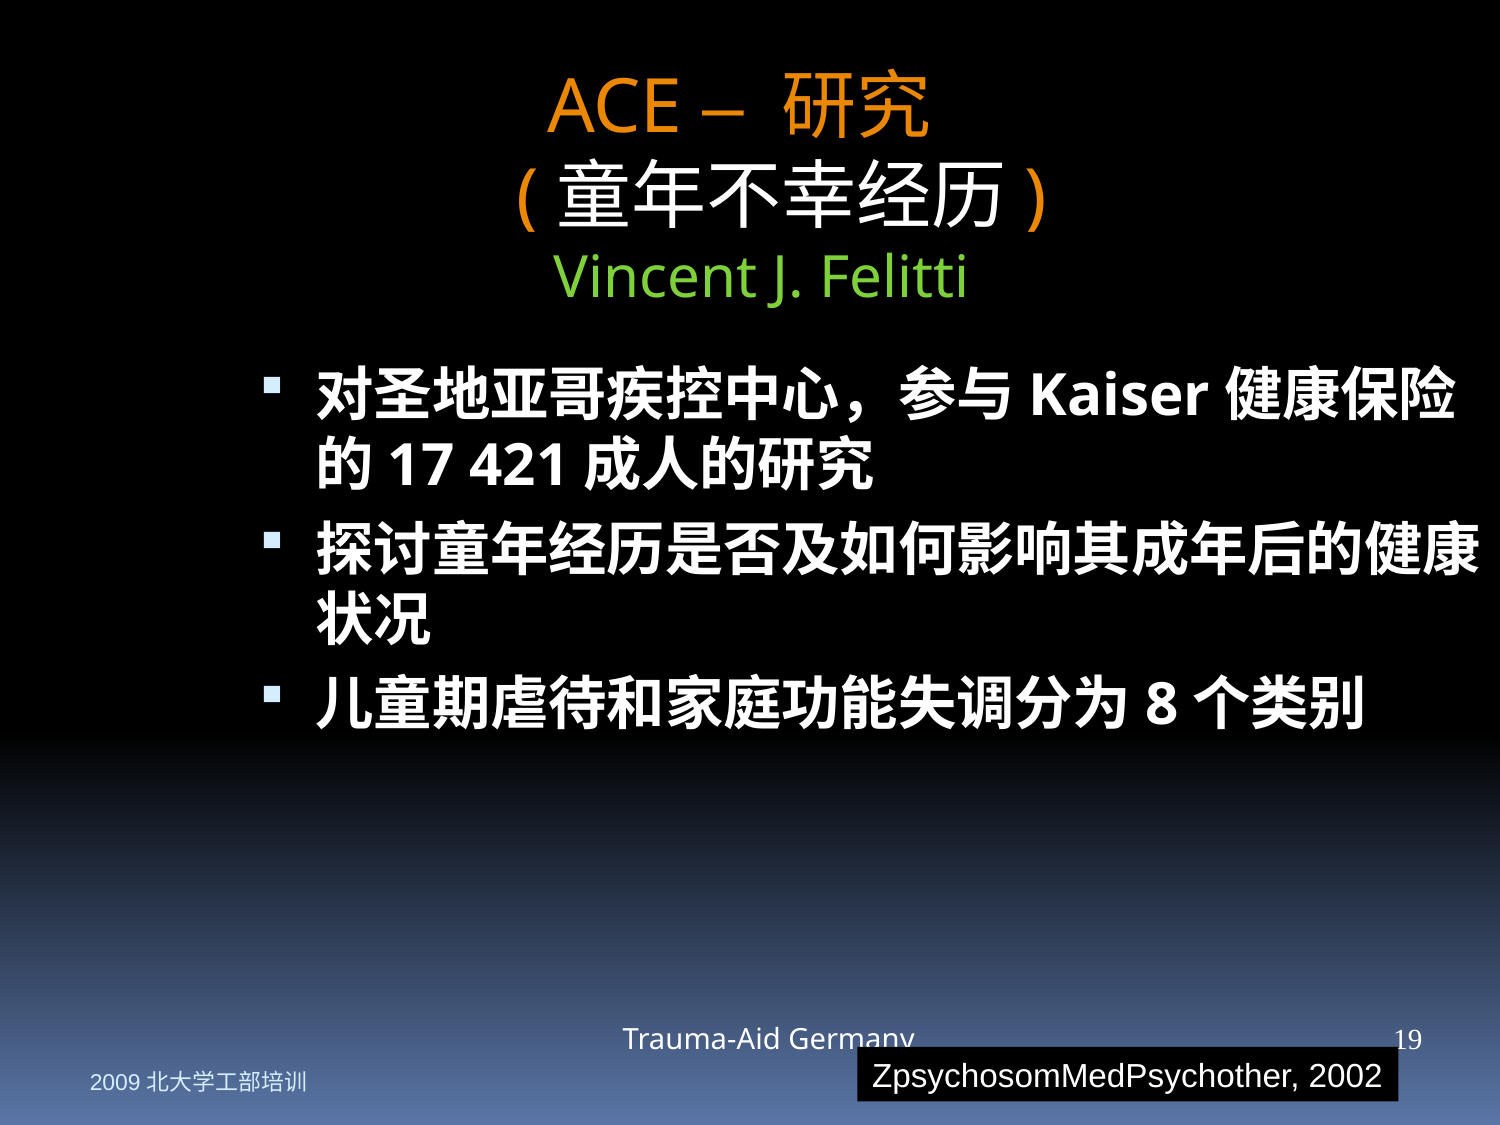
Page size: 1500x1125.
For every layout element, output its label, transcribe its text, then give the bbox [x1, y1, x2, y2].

list 对圣地亚哥疾控中心，参与Kaiser健康保险的17 421成人的研究 探讨童年经历是否及如何影响其成年后的健康状况 儿童期虐待和家庭功能失调分为8个类别 [233, 350, 1500, 1058]
text_box Vincent J. Felitti [484, 231, 1040, 317]
text_box Trauma-Aid Germany [375, 987, 1163, 1063]
text_box ZpsychosomMedPsychother, 2002 [857, 1046, 1399, 1102]
footer 2009北大学工部培训 [75, 1024, 425, 1103]
text_box 19 [1299, 987, 1438, 1063]
text_box ACE – 研究 (童年不幸经历) [112, 50, 1400, 245]
